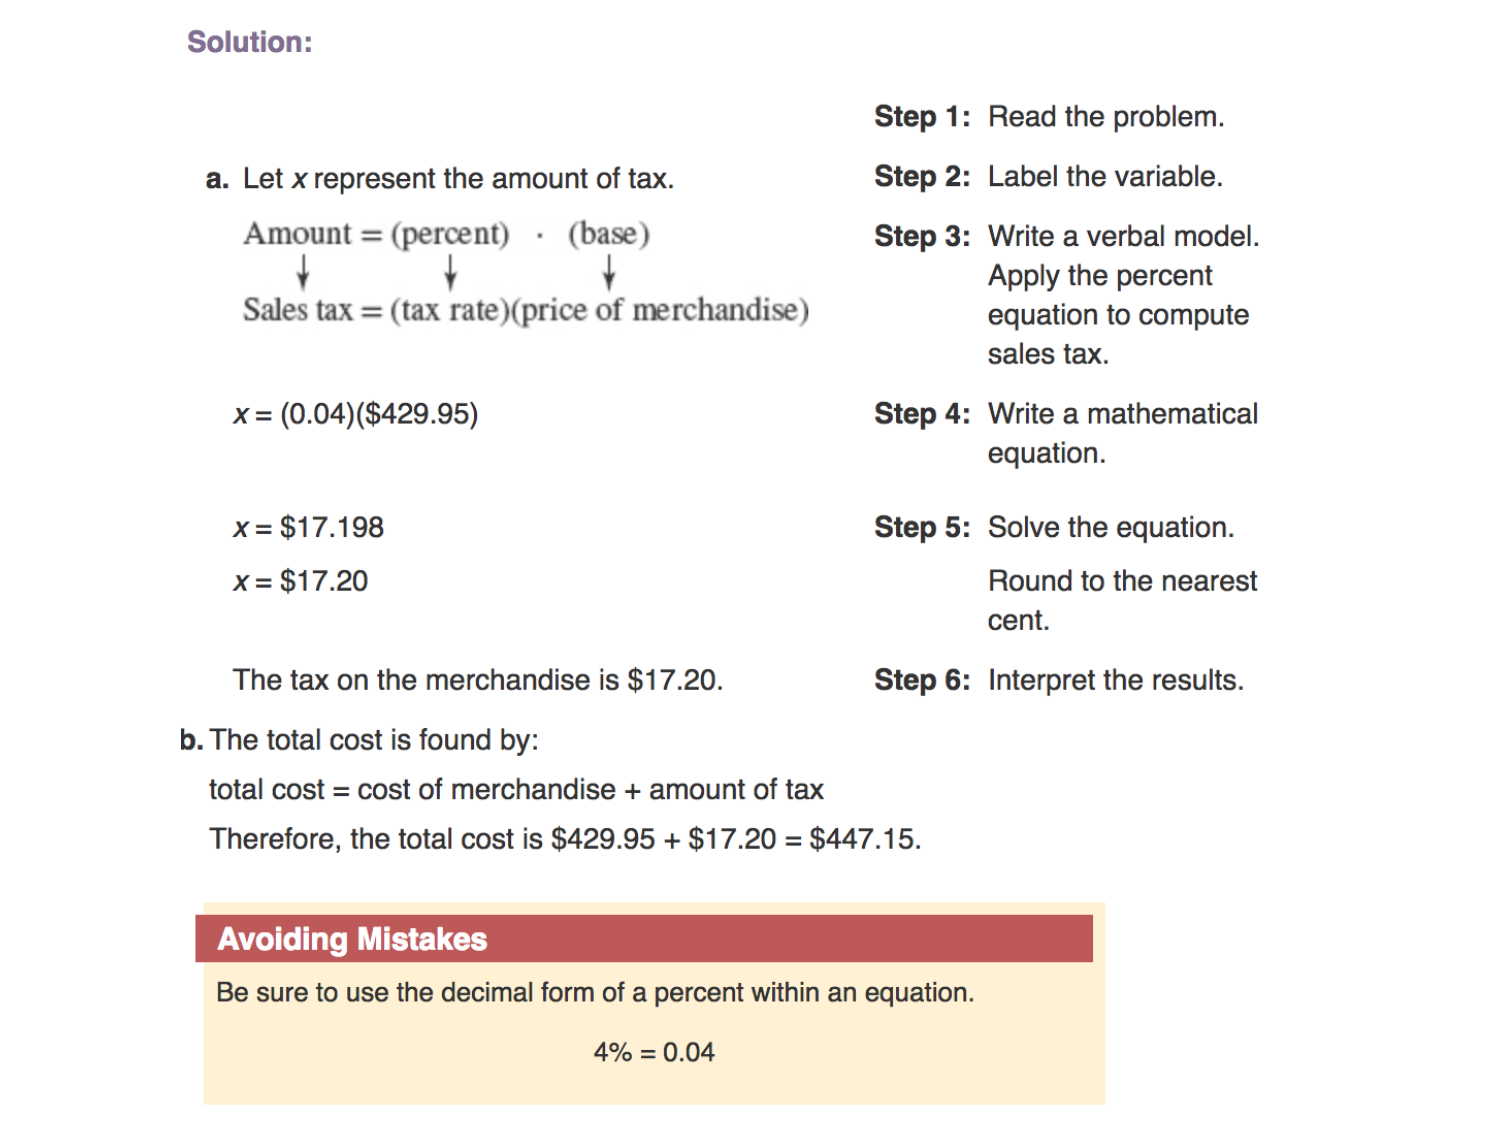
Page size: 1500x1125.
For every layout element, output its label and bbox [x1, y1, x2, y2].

list [0, 19, 1500, 1115]
